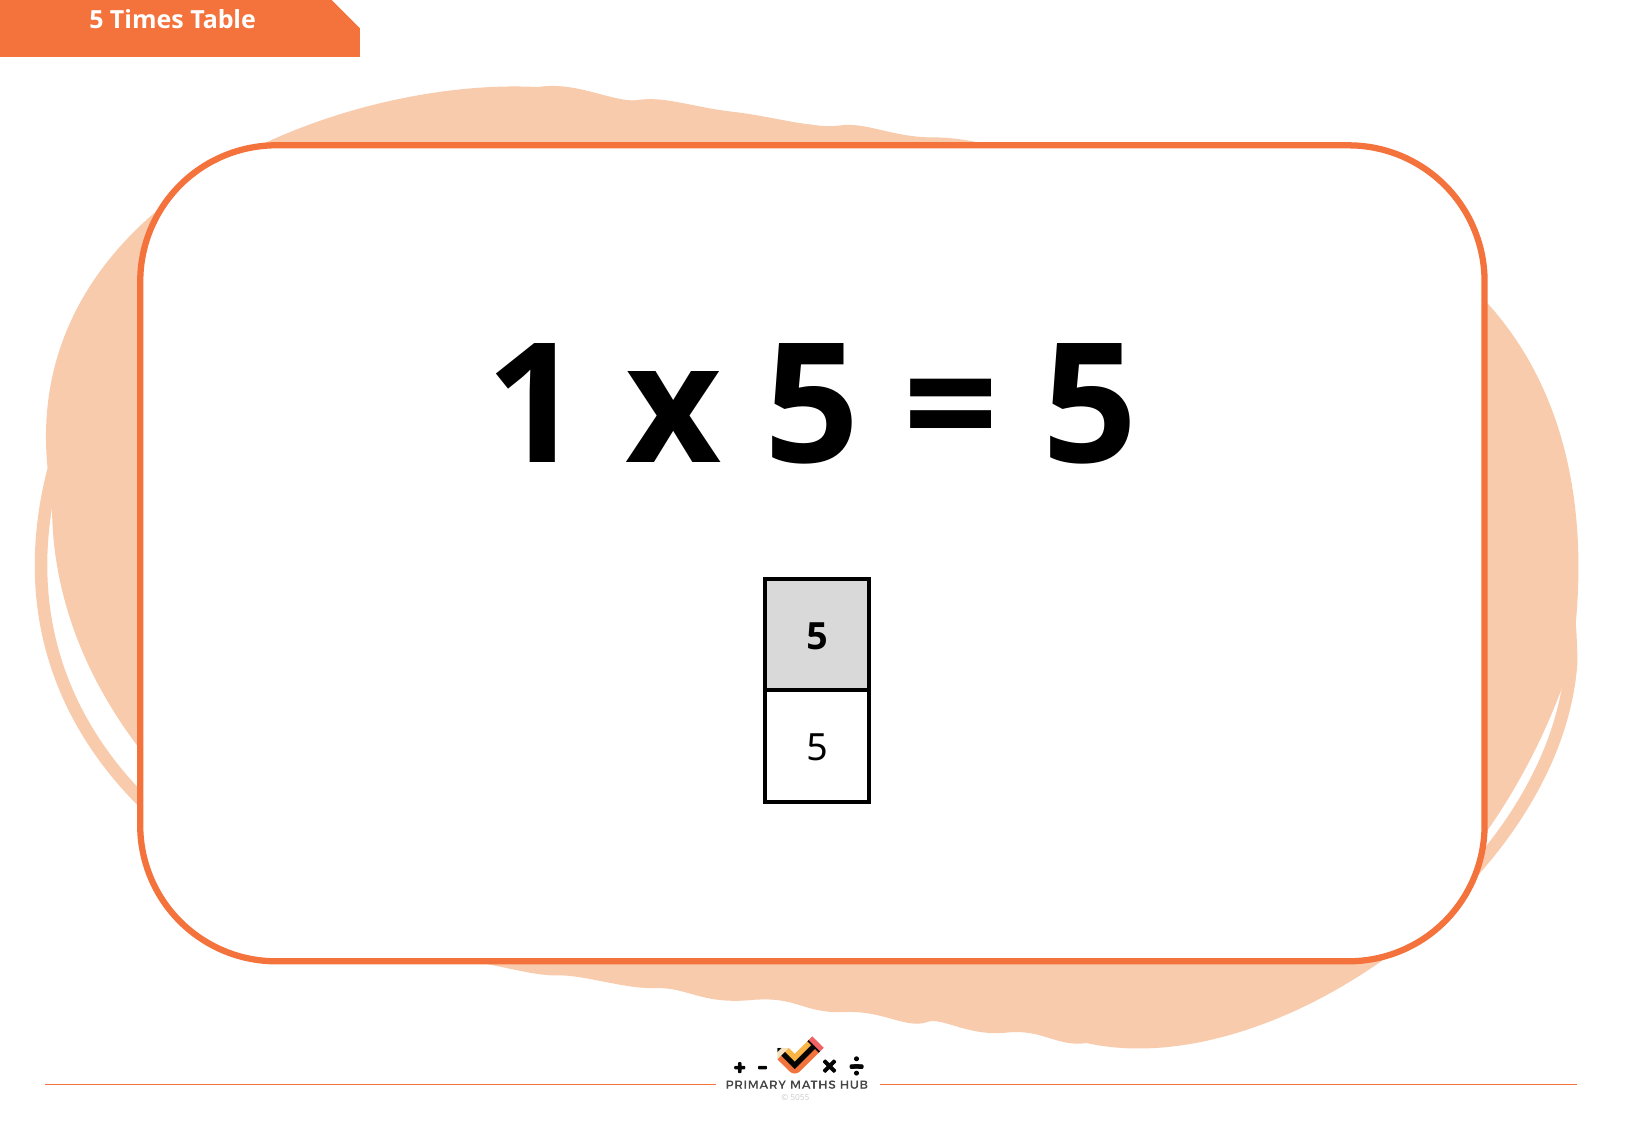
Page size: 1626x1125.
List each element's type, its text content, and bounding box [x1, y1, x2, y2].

table_cell 5 [767, 692, 867, 800]
text_box [39, 211, 158, 800]
table_header 5 [767, 581, 867, 688]
text_box [1481, 301, 1579, 864]
text_box [273, 91, 956, 144]
text_box © 5055 [720, 1084, 870, 1110]
text_box 1 x 5 = 5 [140, 288, 1485, 503]
picture [722, 1034, 872, 1094]
text_box 5 Times Table [0, 0, 361, 58]
text_box [496, 961, 1373, 1044]
text_box [139, 144, 1486, 963]
